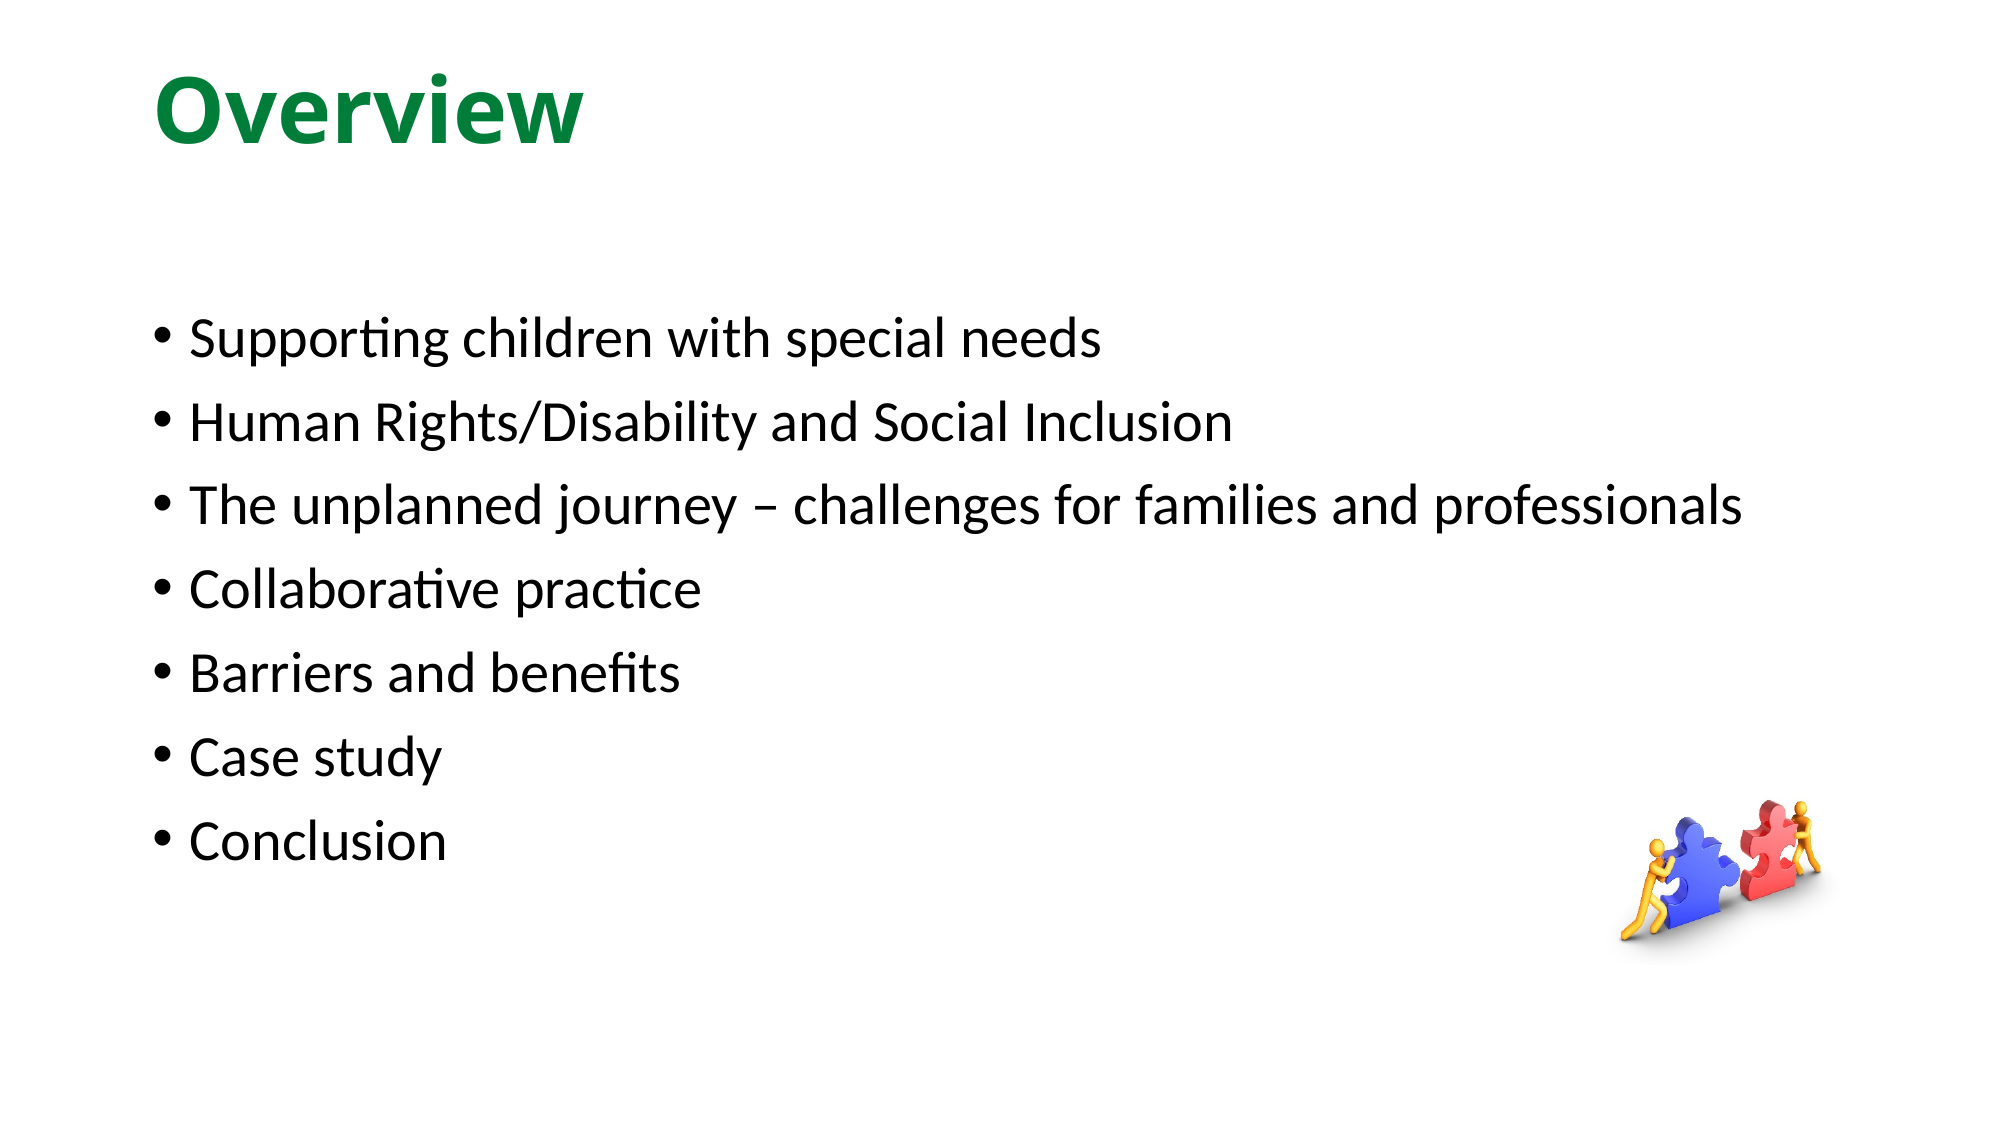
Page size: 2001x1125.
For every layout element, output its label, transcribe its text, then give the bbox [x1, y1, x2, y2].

title Overview [137, 59, 1863, 278]
list Supporting children with special needs Human Rights/Disability and Social Inclusion The unplanned journey – challenges for families and professionals Collaborative practice Barriers and benefits Case study Conclusion [137, 299, 1863, 1014]
picture [1593, 775, 1840, 965]
